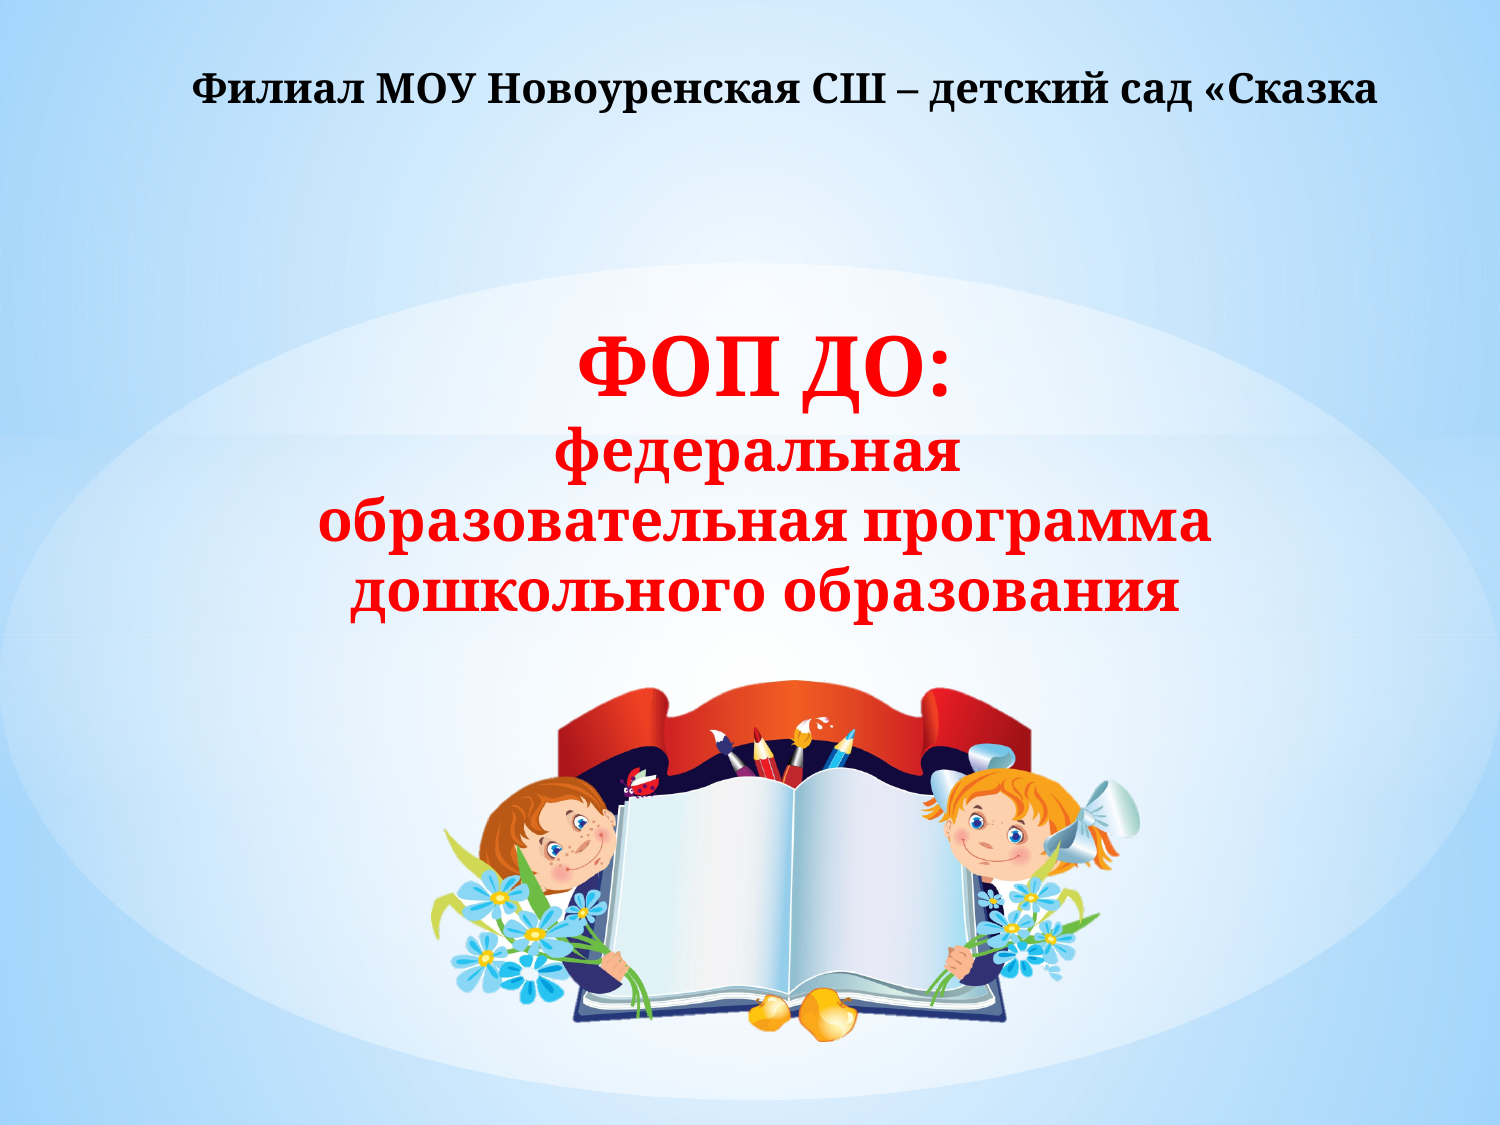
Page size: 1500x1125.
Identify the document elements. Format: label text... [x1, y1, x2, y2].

text_box Филиал МОУ Новоуренская СШ – детский сад «Сказка [147, 54, 1424, 120]
picture [430, 680, 1140, 1042]
text_box ФОП ДО: федеральная образовательная программа дошкольного образования [107, 306, 1424, 631]
